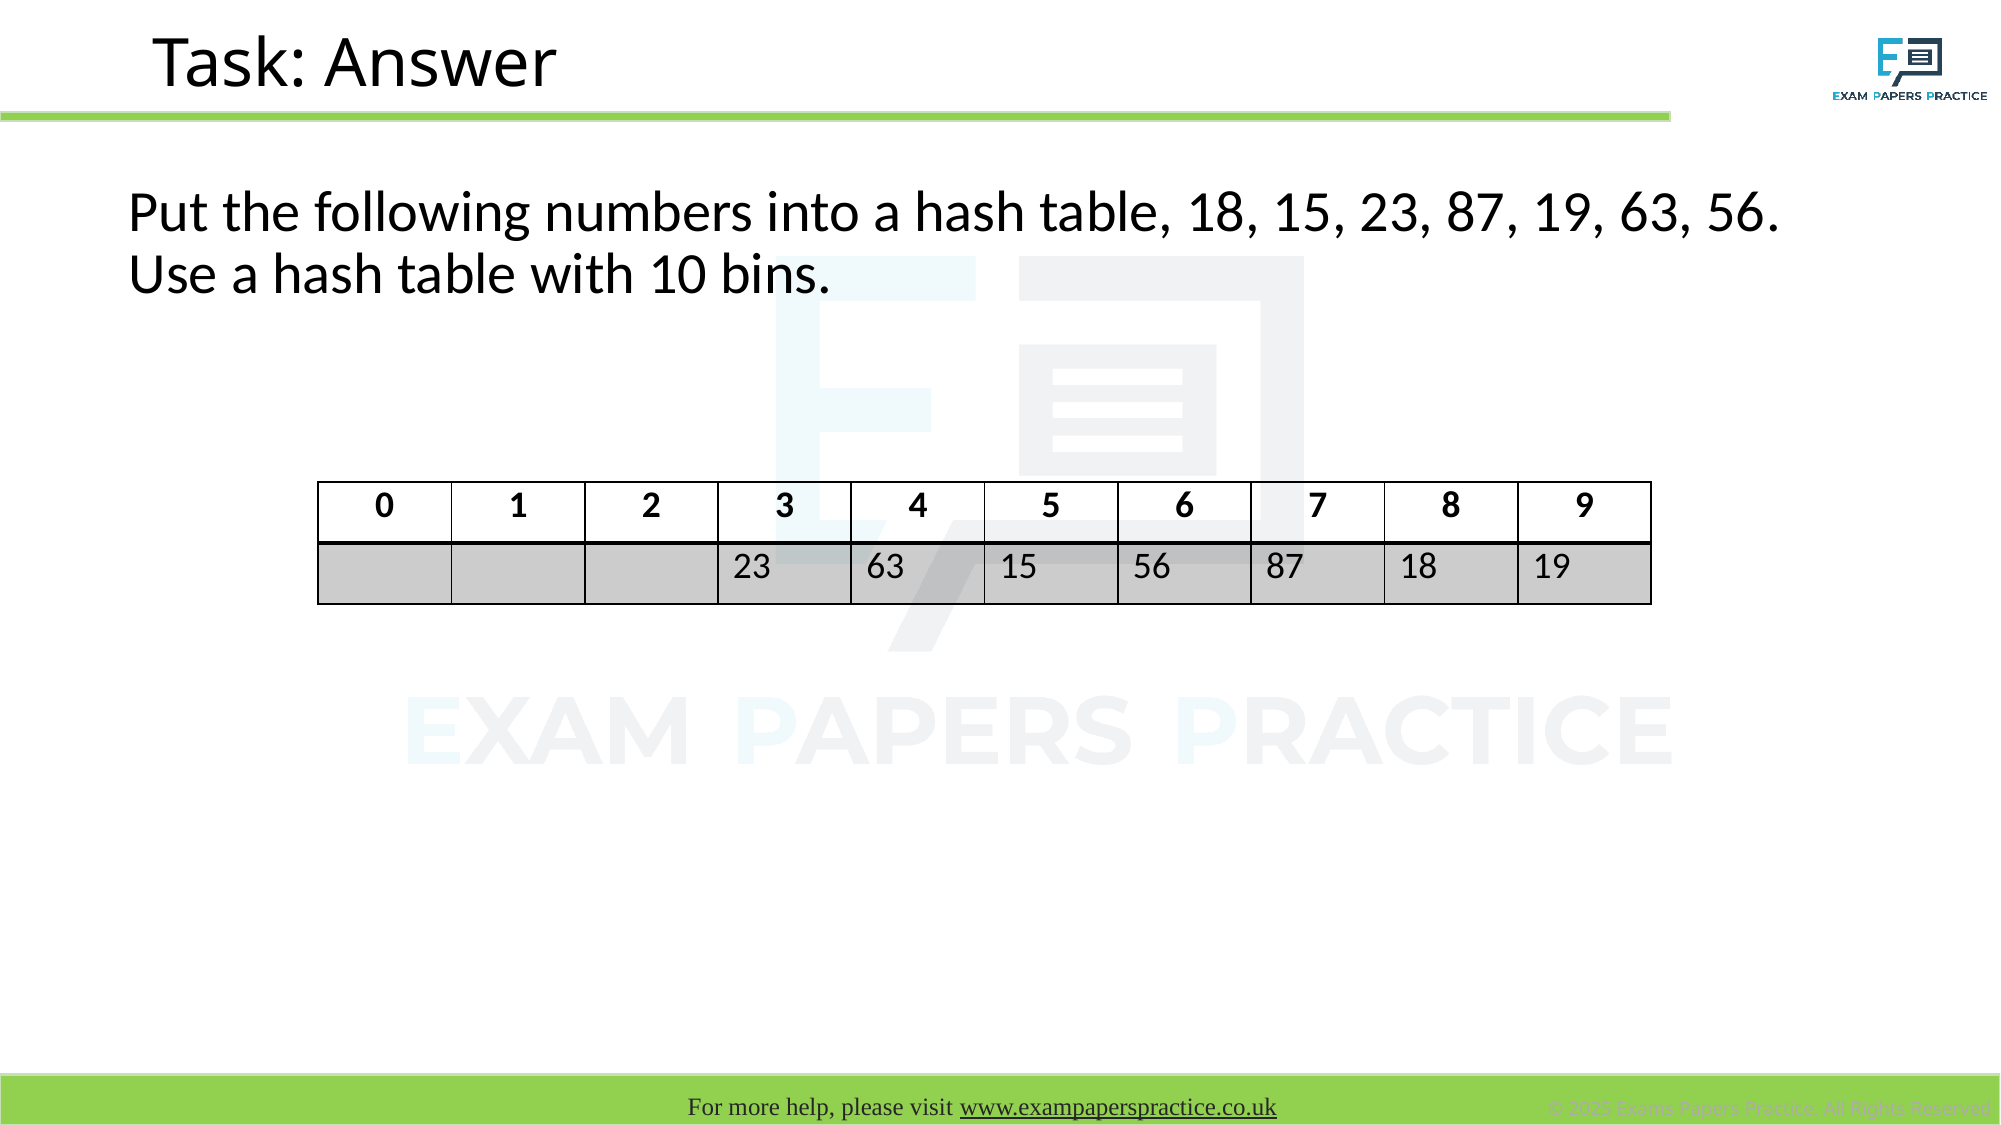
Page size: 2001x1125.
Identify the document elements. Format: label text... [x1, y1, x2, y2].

table_cell [452, 545, 584, 603]
table_cell 56 [1119, 545, 1250, 603]
table_header 2 [586, 483, 717, 541]
table_cell 87 [1252, 545, 1384, 603]
table_cell 19 [1519, 545, 1650, 603]
table_header 1 [452, 483, 584, 541]
table_cell 18 [1385, 545, 1517, 603]
table_header 9 [1519, 483, 1650, 541]
table_header 0 [319, 483, 451, 541]
table_cell 23 [719, 545, 850, 603]
table_header 6 [1119, 483, 1250, 541]
table_cell [586, 545, 717, 603]
title Task: Answer [137, 59, 1863, 70]
table_header 8 [1385, 483, 1517, 541]
table_header 7 [1252, 483, 1384, 541]
table_cell [319, 545, 451, 603]
table_header 5 [985, 483, 1117, 541]
table_header 4 [852, 483, 984, 541]
table_cell 63 [852, 545, 984, 603]
table_cell 15 [985, 545, 1117, 603]
list Put the following numbers into a hash table, 18, 15, 23, 87, 19, 63, 56. Use a hash table with 10 bins. [113, 173, 1839, 887]
table_header 3 [719, 483, 850, 541]
